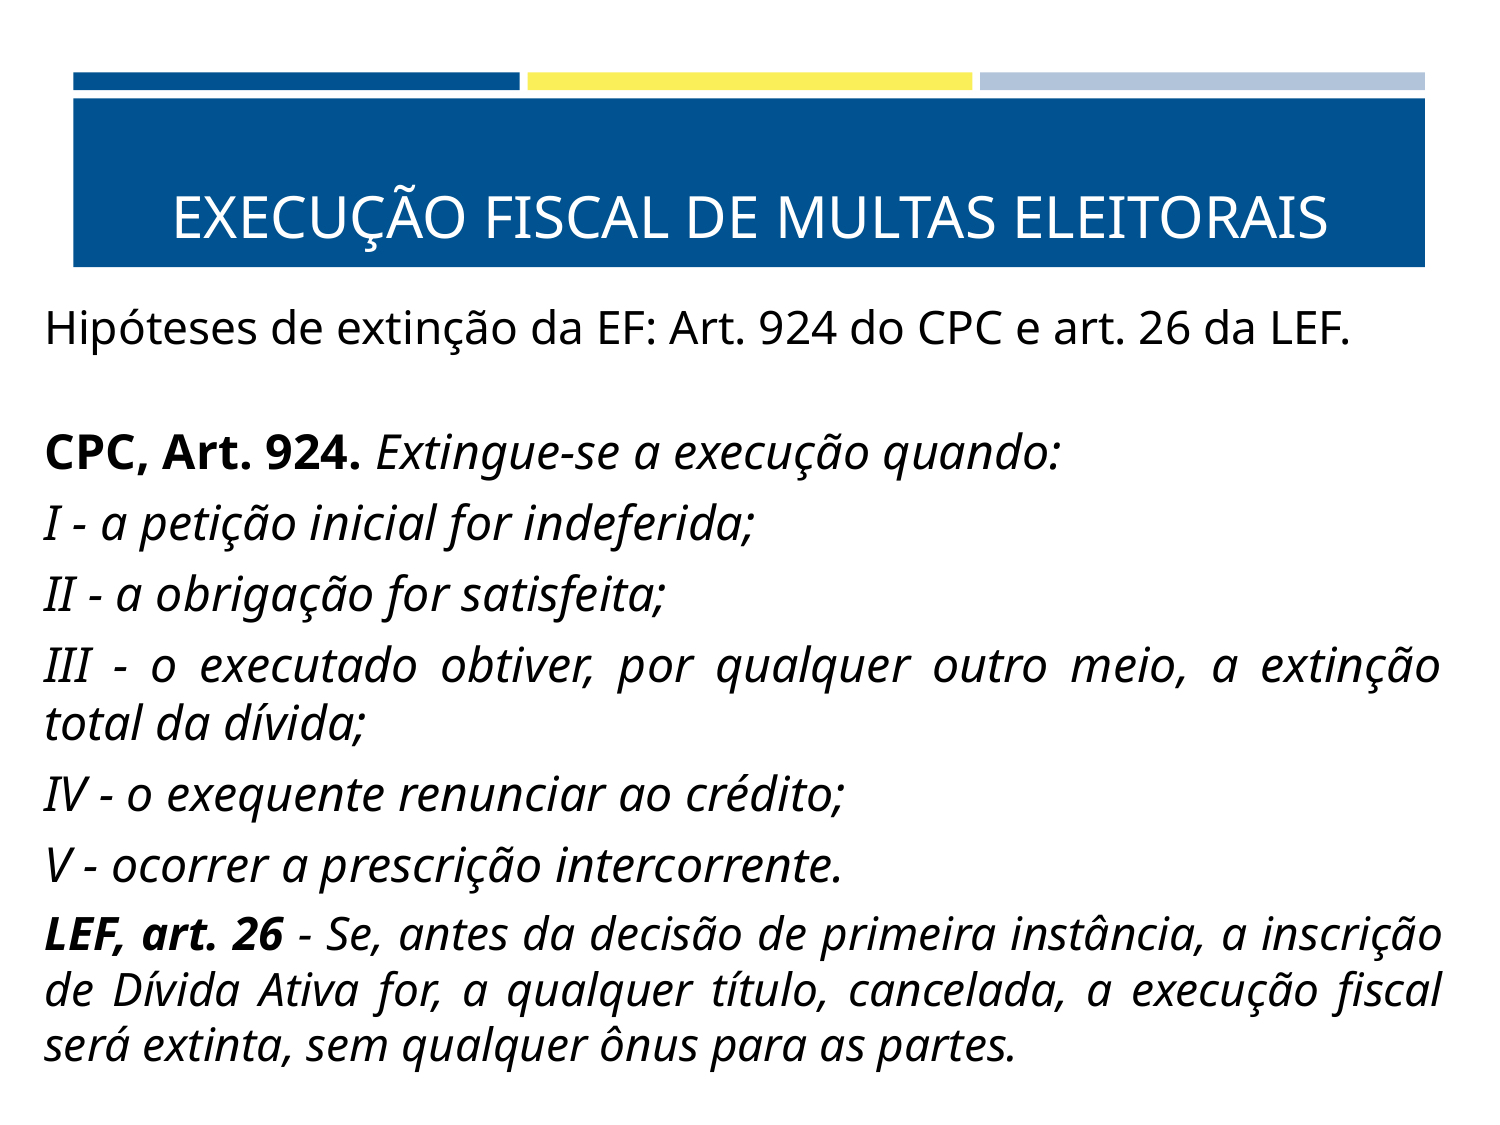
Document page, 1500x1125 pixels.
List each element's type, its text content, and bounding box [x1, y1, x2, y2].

title EXECUÇÃO FISCAL DE MULTAS ELEITORAIS [95, 112, 1406, 259]
list Hipóteses de extinção da EF: Art. 924 do CPC e art. 26 da LEF. CPC, Art. 924. Extingue-se a execução quando: I - a petição inicial for indeferida; II - a obrigação for satisfeita; III - o executado obtiver, por qualquer outro meio, a extinção total da dívida; IV - o exequente renunciar ao crédito; V - ocorrer a prescrição intercorrente. LEF, art. 26 - Se, antes da decisão de primeira instância, a inscrição de Dívida Ativa for, a qualquer título, cancelada, a execução fiscal será extinta, sem qualquer ônus para as partes. [29, 290, 1459, 1094]
